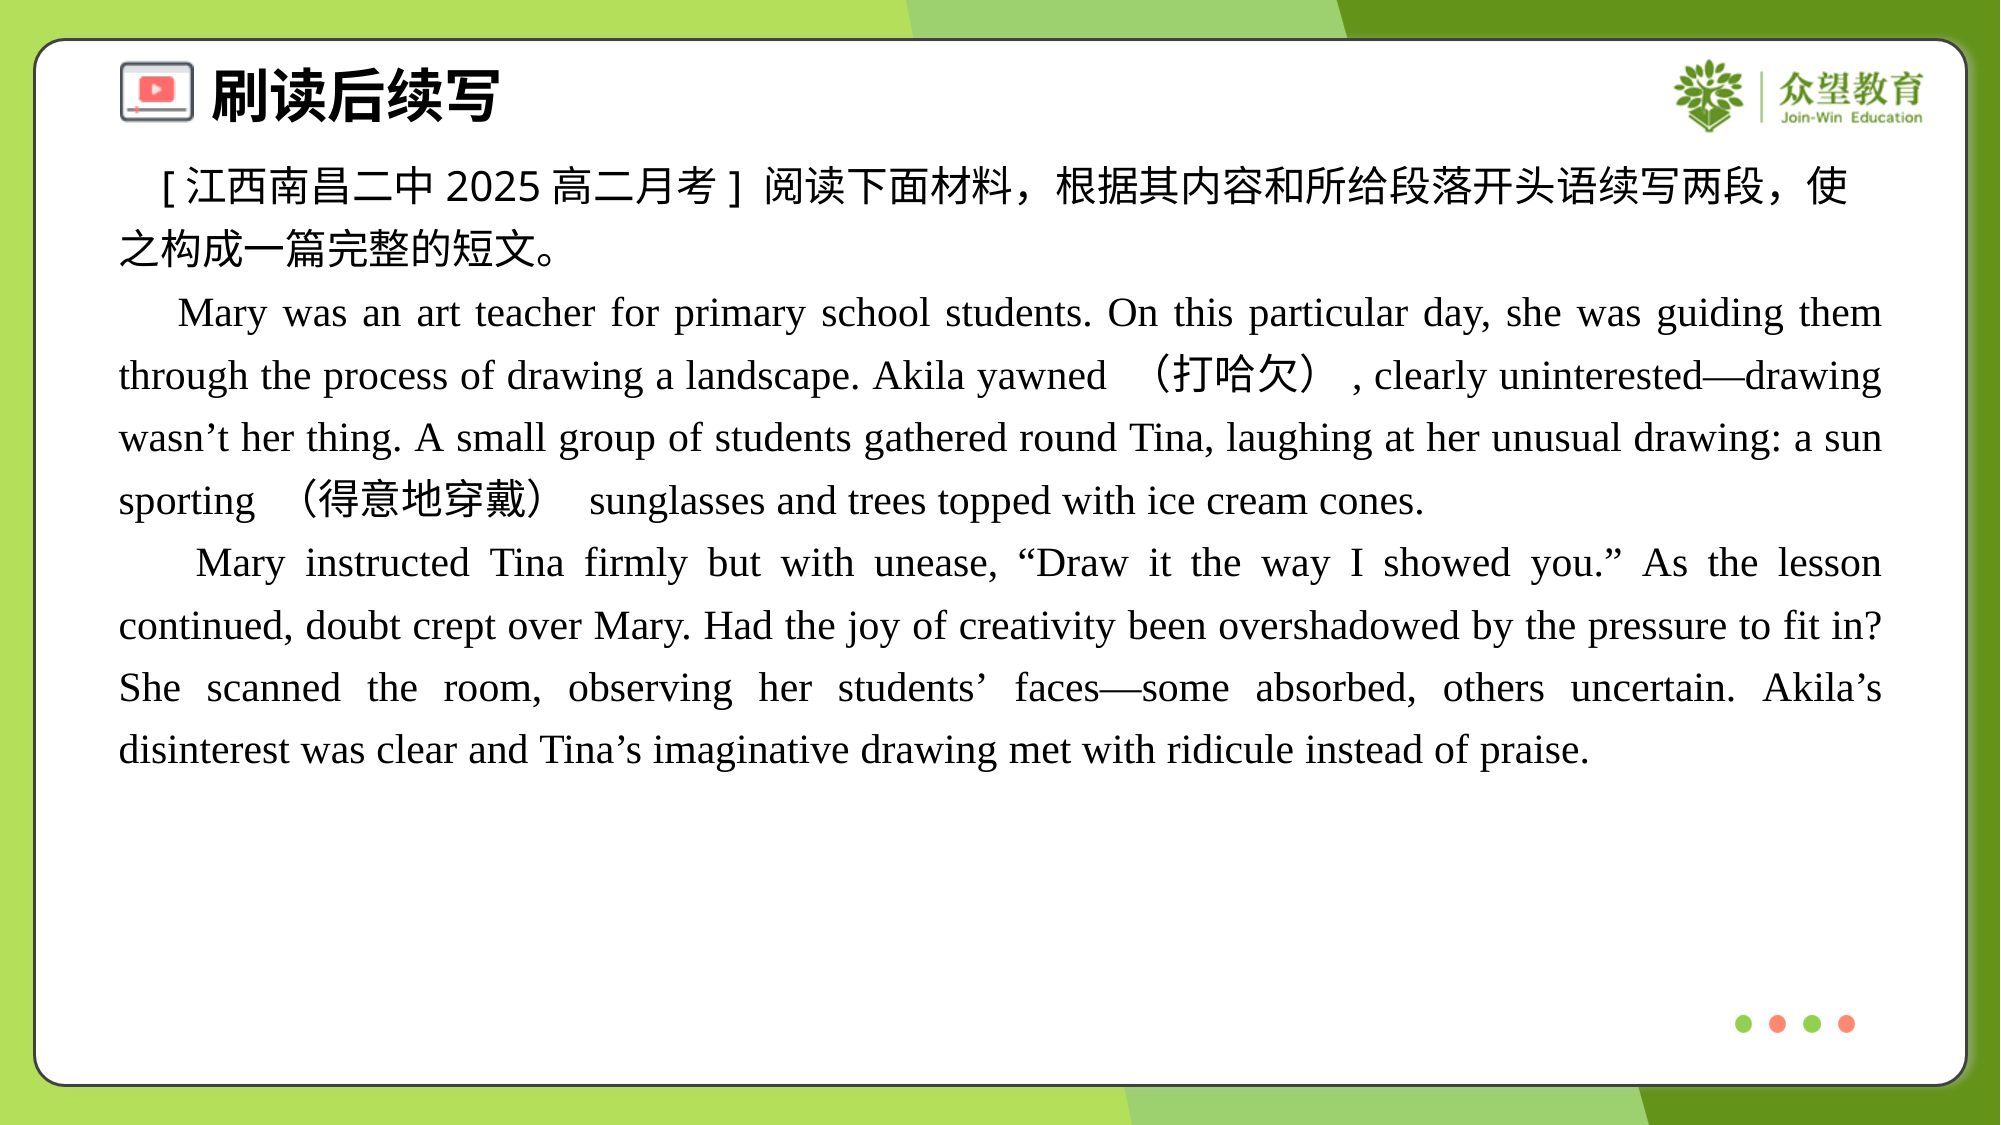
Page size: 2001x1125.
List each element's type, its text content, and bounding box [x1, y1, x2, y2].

text_box [江西南昌二中2025高二月考] 阅读下面材料，根据其内容和所给段落开头语续写两段，使之构成一篇完整的短文。 Mary was an art teacher for primary school students. On this particular day, she was guiding them through the process of drawing a landscape. Akila yawned （打哈欠）, clearly uninterested—drawing wasn’t her thing. A small group of students gathered round Tina, laughing at her unusual drawing: a sun sporting （得意地穿戴） sunglasses and trees topped with ice cream cones. Mary instructed Tina firmly but with unease, “Draw it the way I showed you.” As the lesson continued, doubt crept over Mary. Had the joy of creativity been overshadowed by the pressure to fit in? She scanned the room, observing her students’ faces—some absorbed, others uncertain. Akila’s disinterest was clear and Tina’s imaginative drawing met with ridicule instead of praise. [118, 147, 1883, 898]
picture [0, 0, 2000, 1125]
